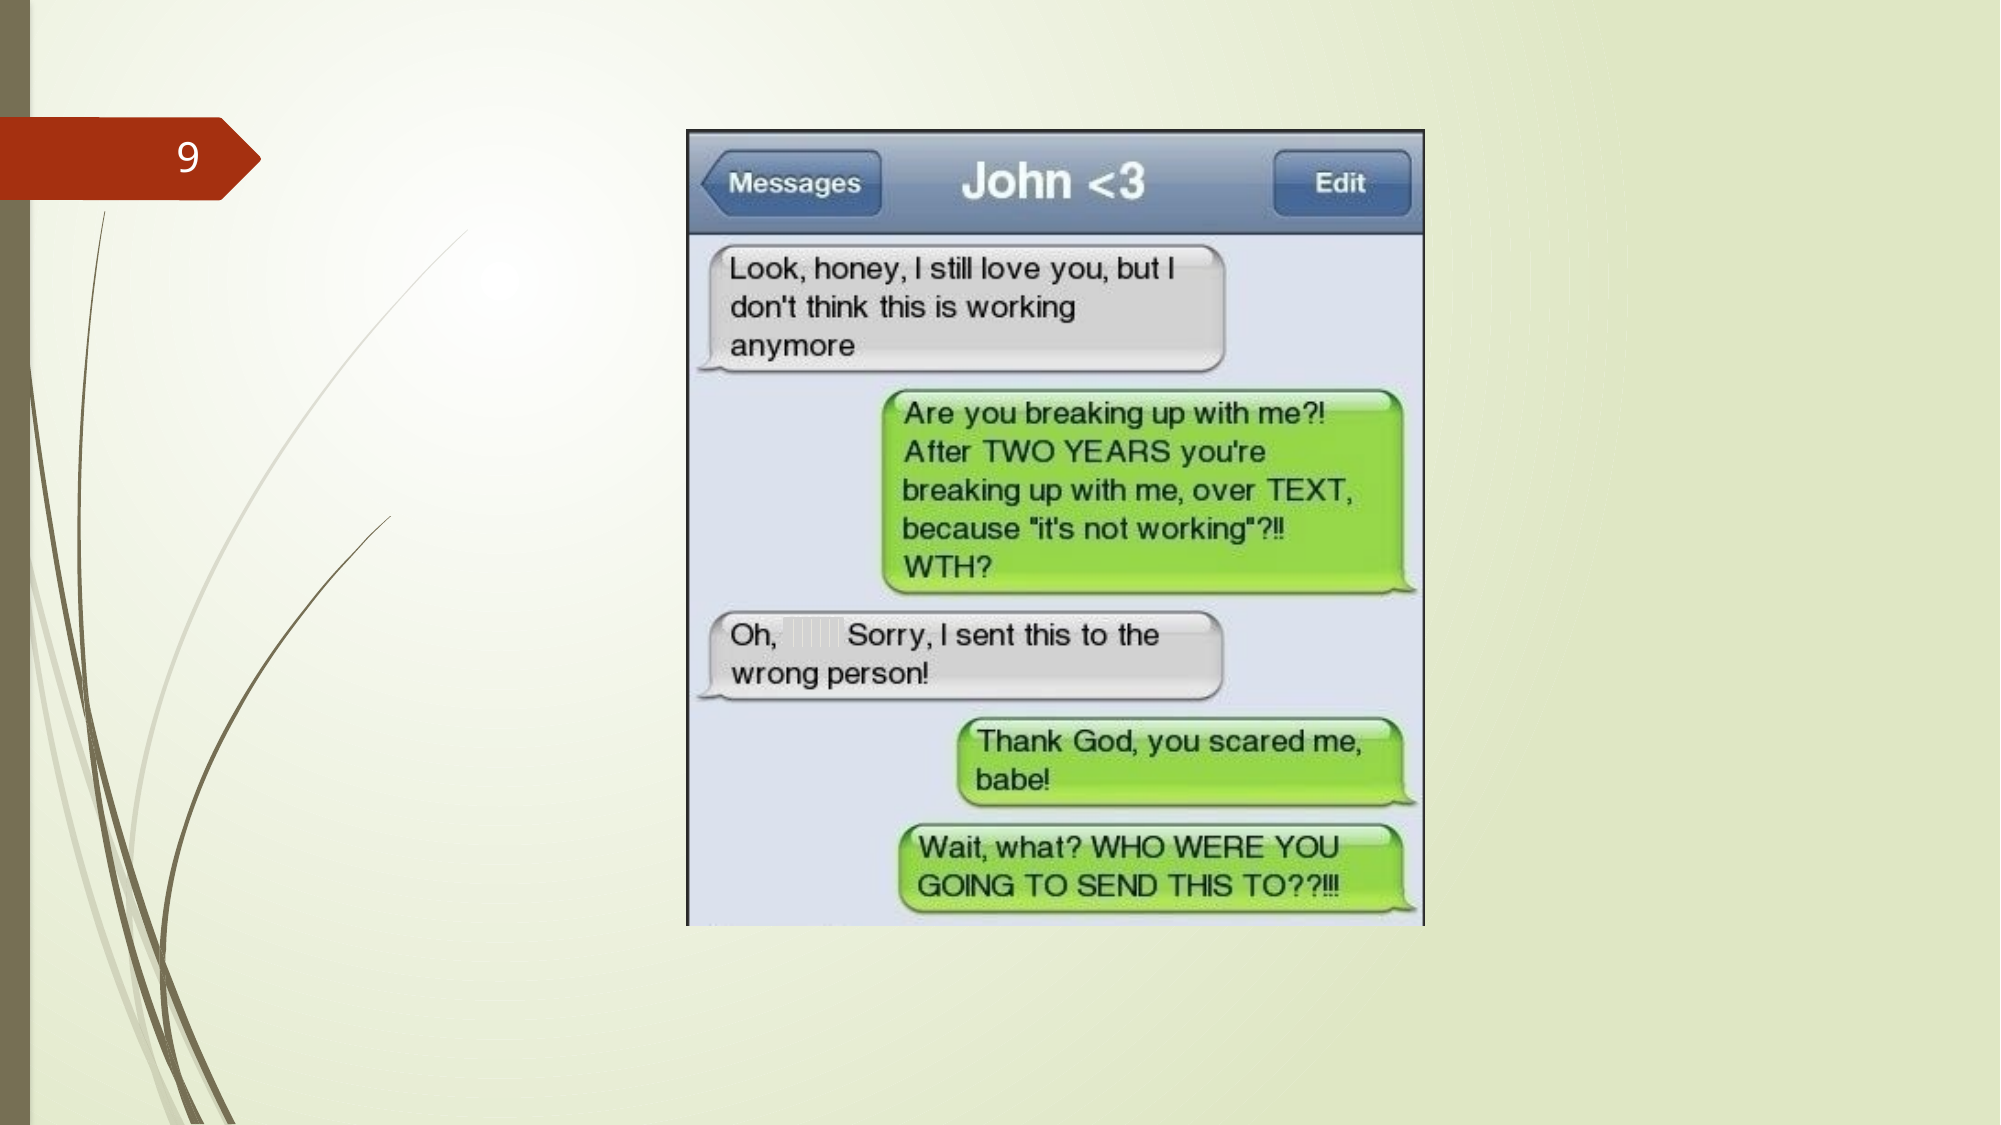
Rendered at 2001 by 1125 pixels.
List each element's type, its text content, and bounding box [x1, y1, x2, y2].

slide_number 9 [87, 129, 216, 190]
picture [686, 128, 1425, 927]
